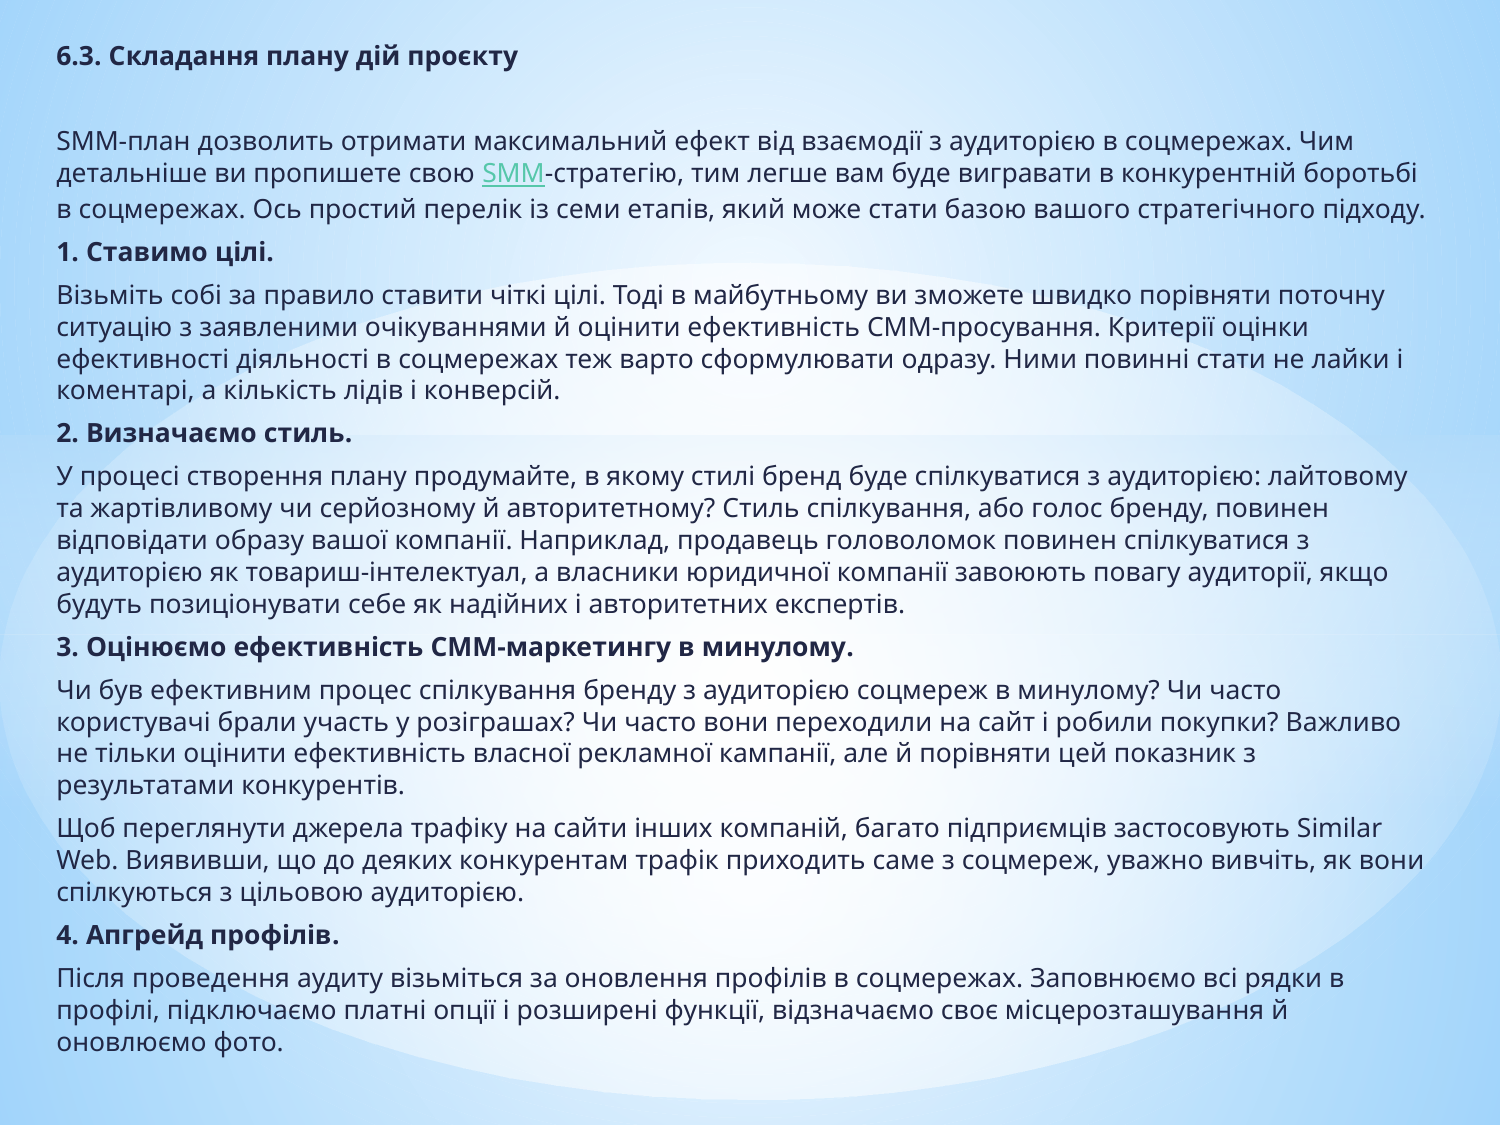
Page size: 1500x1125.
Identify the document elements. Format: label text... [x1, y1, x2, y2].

subtitle 6.3. Складання плану дій проєкту SММ-план дозволить отримати максимальний ефект від взаємодії з аудиторією в соцмережах. Чим детальніше ви пропишете свою SMM-стратегію, тим легше вам буде вигравати в конкурентній боротьбі в соцмережах. Ось простий перелік із семи етапів, який може стати базою вашого стратегічного підходу. 1. Ставимо цілі. Візьміть собі за правило ставити чіткі цілі. Тоді в майбутньому ви зможете швидко порівняти поточну ситуацію з заявленими очікуваннями й оцінити ефективність СММ-просування. Критерії оцінки ефективності діяльності в соцмережах теж варто сформулювати одразу. Ними повинні стати не лайки і коментарі, а кількість лідів і конверсій. 2. Визначаємо стиль. У процесі створення плану продумайте, в якому стилі бренд буде спілкуватися з аудиторією: лайтовому та жартівливому чи серйозному й авторитетному? Стиль спілкування, або голос бренду, повинен відповідати образу вашої компанії. Наприклад, продавець головоломок повинен спілкуватися з аудиторією як товариш-інтелектуал, а власники юридичної компанії завоюють повагу аудиторії, якщо будуть позиціонувати себе як надійних і авторитетних експертів. 3. Оцінюємо ефективність СММ-маркетингу в минулому. Чи був ефективним процес спілкування бренду з аудиторією соцмереж в минулому? Чи часто користувачі брали участь у розіграшах? Чи часто вони переходили на сайт і робили покупки? Важливо не тільки оцінити ефективність власної рекламної кампанії, але й порівняти цей показник з результатами конкурентів. Щоб переглянути джерела трафіку на сайти інших компаній, багато підприємців застосовують Similar Web. Виявивши, що до деяких конкурентам трафік приходить саме з соцмереж, уважно вивчіть, як вони спілкуються з цільовою аудиторією. 4. Апгрейд профілів. Після проведення аудиту візьміться за оновлення профілів в соцмережах. Заповнюємо всі рядки в профілі, підключаємо платні опції і розширені функції, відзначаємо своє місцерозташування й оновлюємо фото. [41, 30, 1447, 1083]
